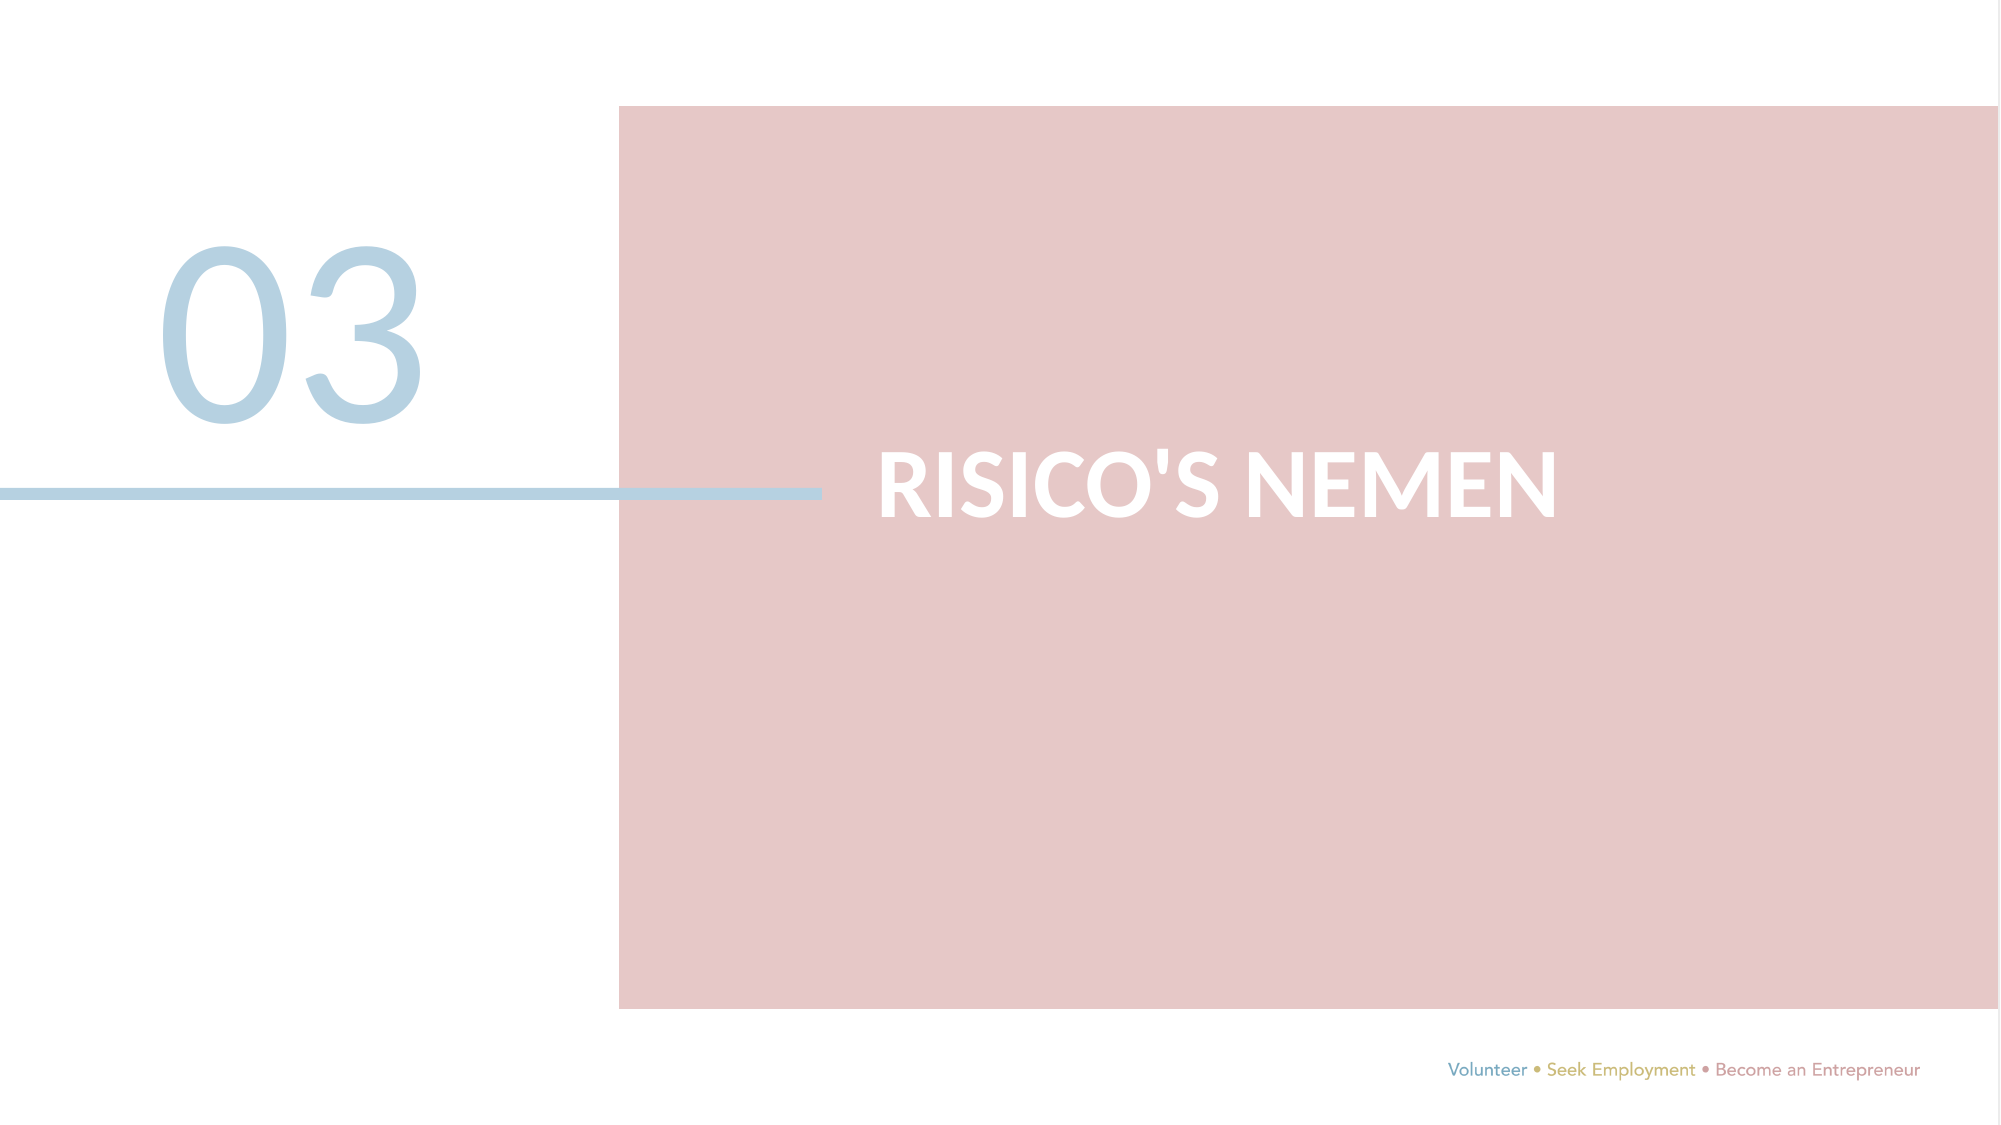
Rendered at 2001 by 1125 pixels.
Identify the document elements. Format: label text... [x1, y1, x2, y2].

picture [1418, 1046, 1971, 1103]
list 03 [141, 180, 481, 277]
list RISICO'S NEMEN [861, 430, 1892, 951]
